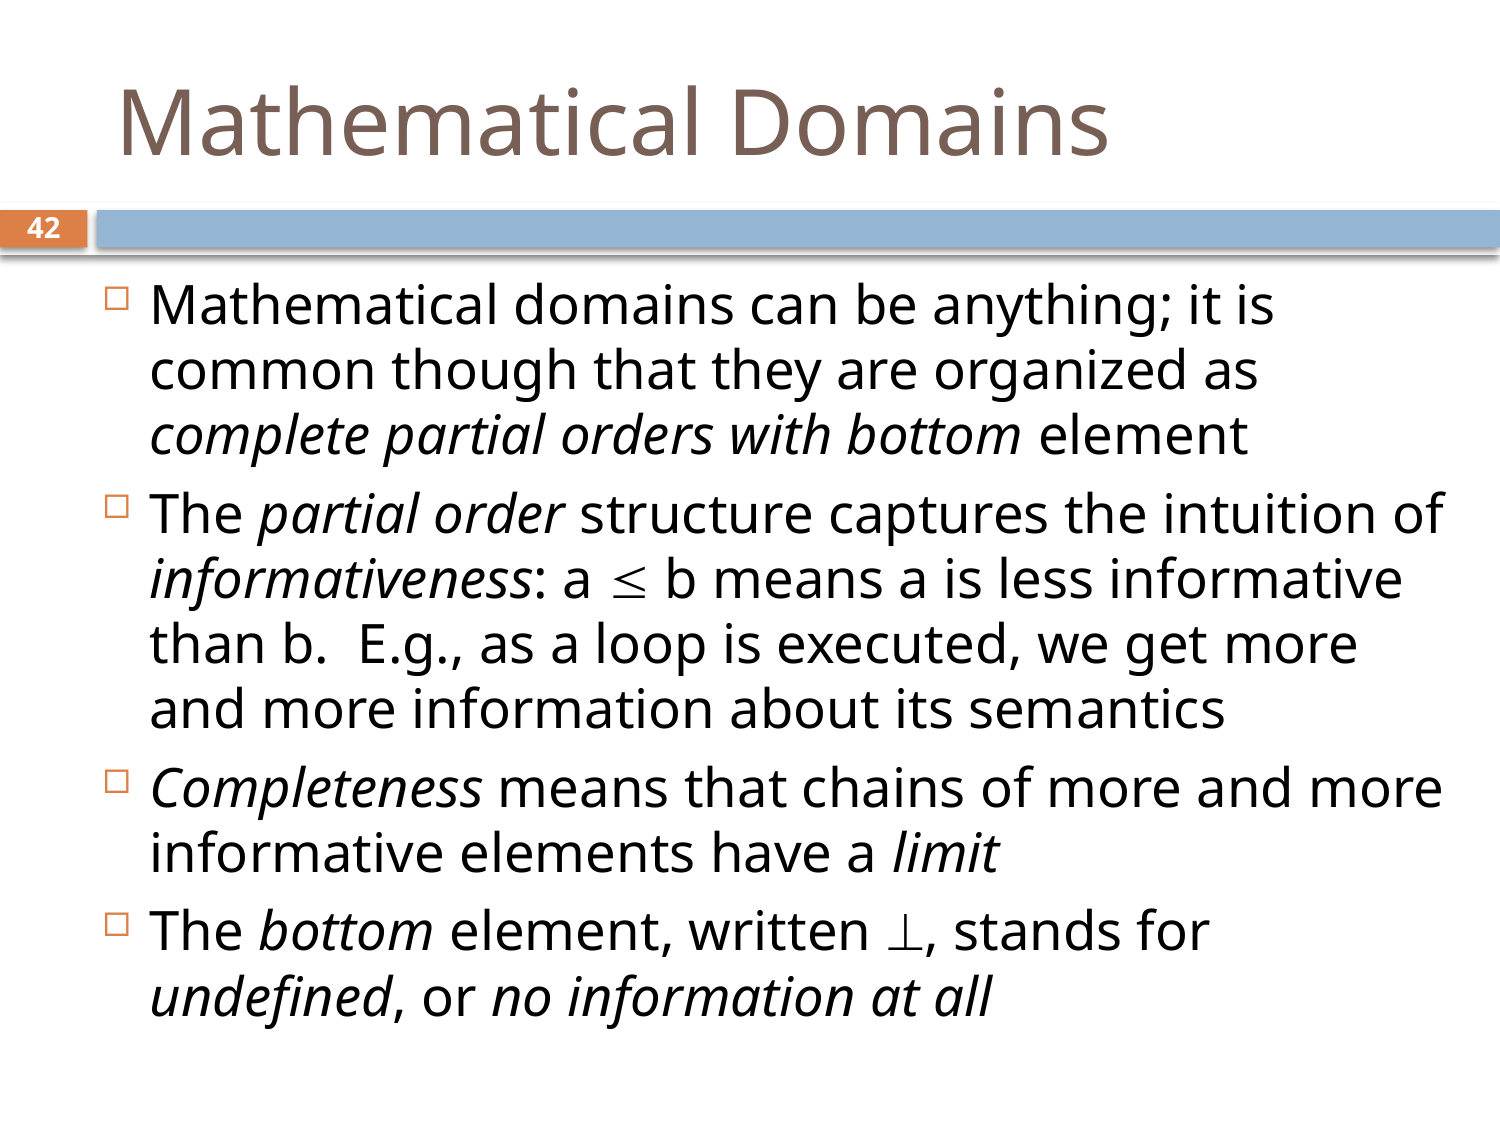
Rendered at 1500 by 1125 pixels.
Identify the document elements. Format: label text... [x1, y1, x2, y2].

slide_number 42 [0, 208, 88, 249]
list Mathematical domains can be anything; it is common though that they are organized as complete partial orders with bottom element The partial order structure captures the intuition of informativeness: a  b means a is less informative than b. E.g., as a loop is executed, we get more and more information about its semantics Completeness means that chains of more and more informative elements have a limit The bottom element, written , stands for undefined, or no information at all [87, 262, 1463, 1075]
title Mathematical Domains [100, 37, 1438, 200]
